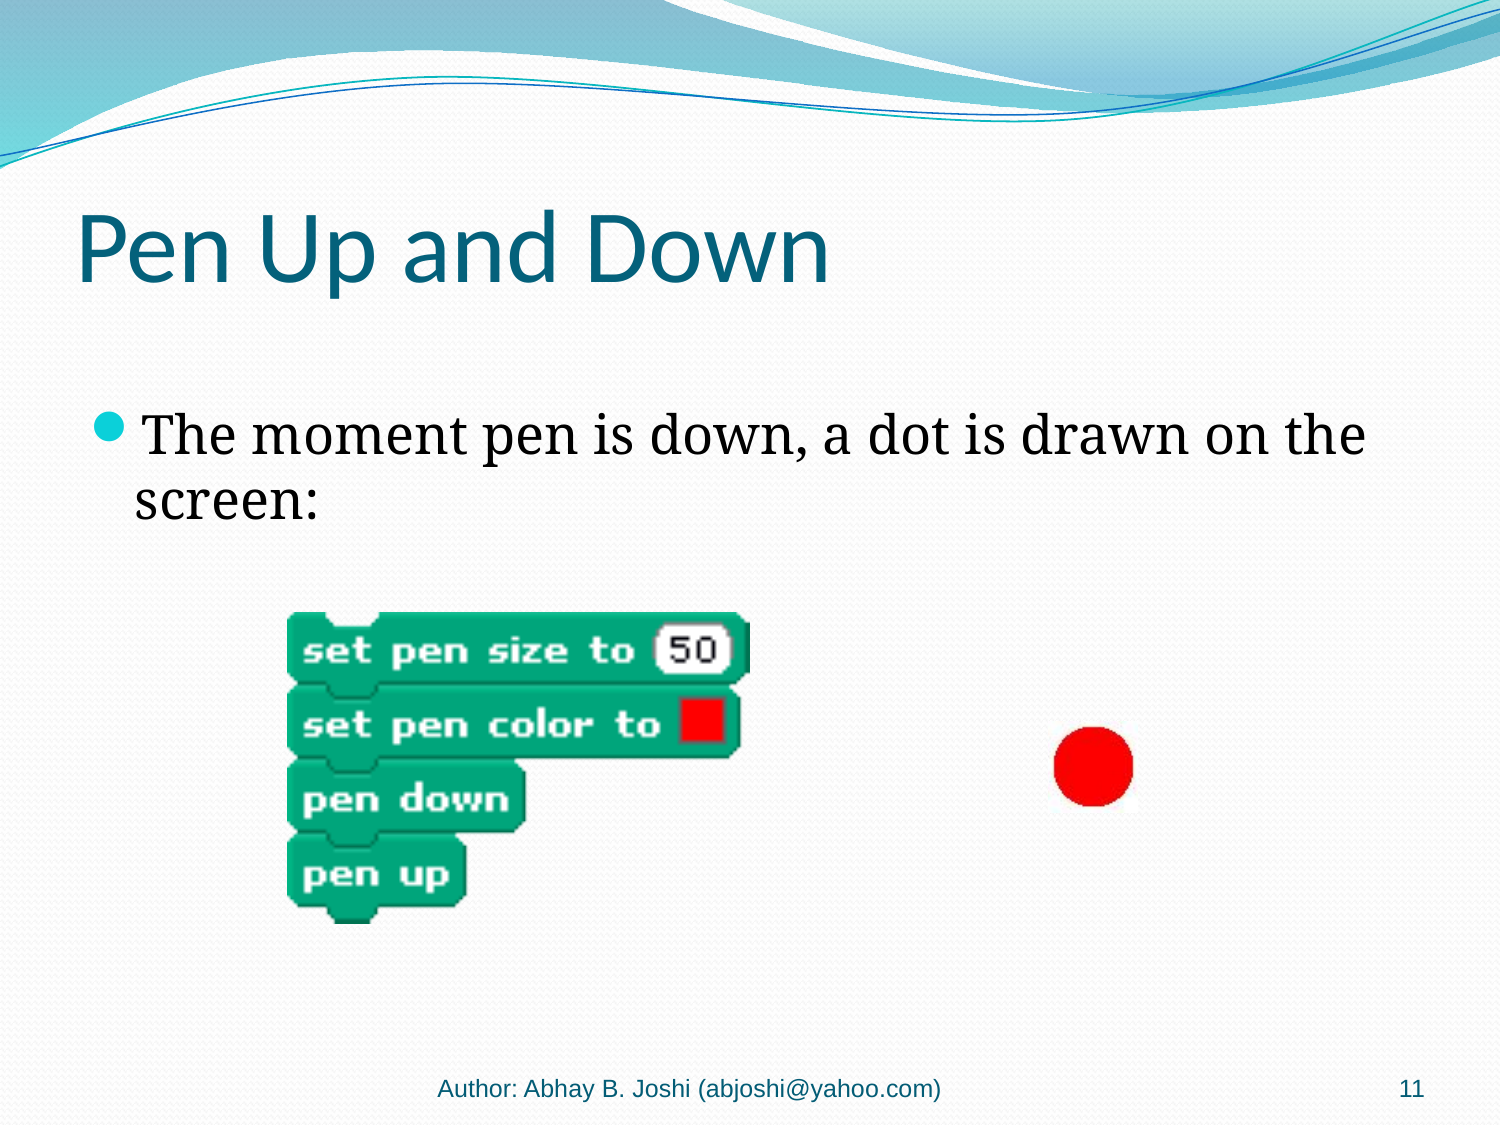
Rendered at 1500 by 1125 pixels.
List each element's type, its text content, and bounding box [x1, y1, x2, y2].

picture [1048, 721, 1138, 813]
picture [287, 612, 751, 924]
slide_number 11 [1299, 1042, 1425, 1103]
title Pen Up and Down [75, 115, 1425, 303]
list The moment pen is down, a dot is drawn on the screen: [75, 317, 1425, 1038]
footer Author: Abhay B. Joshi (abjoshi@yahoo.com) [437, 1042, 988, 1103]
